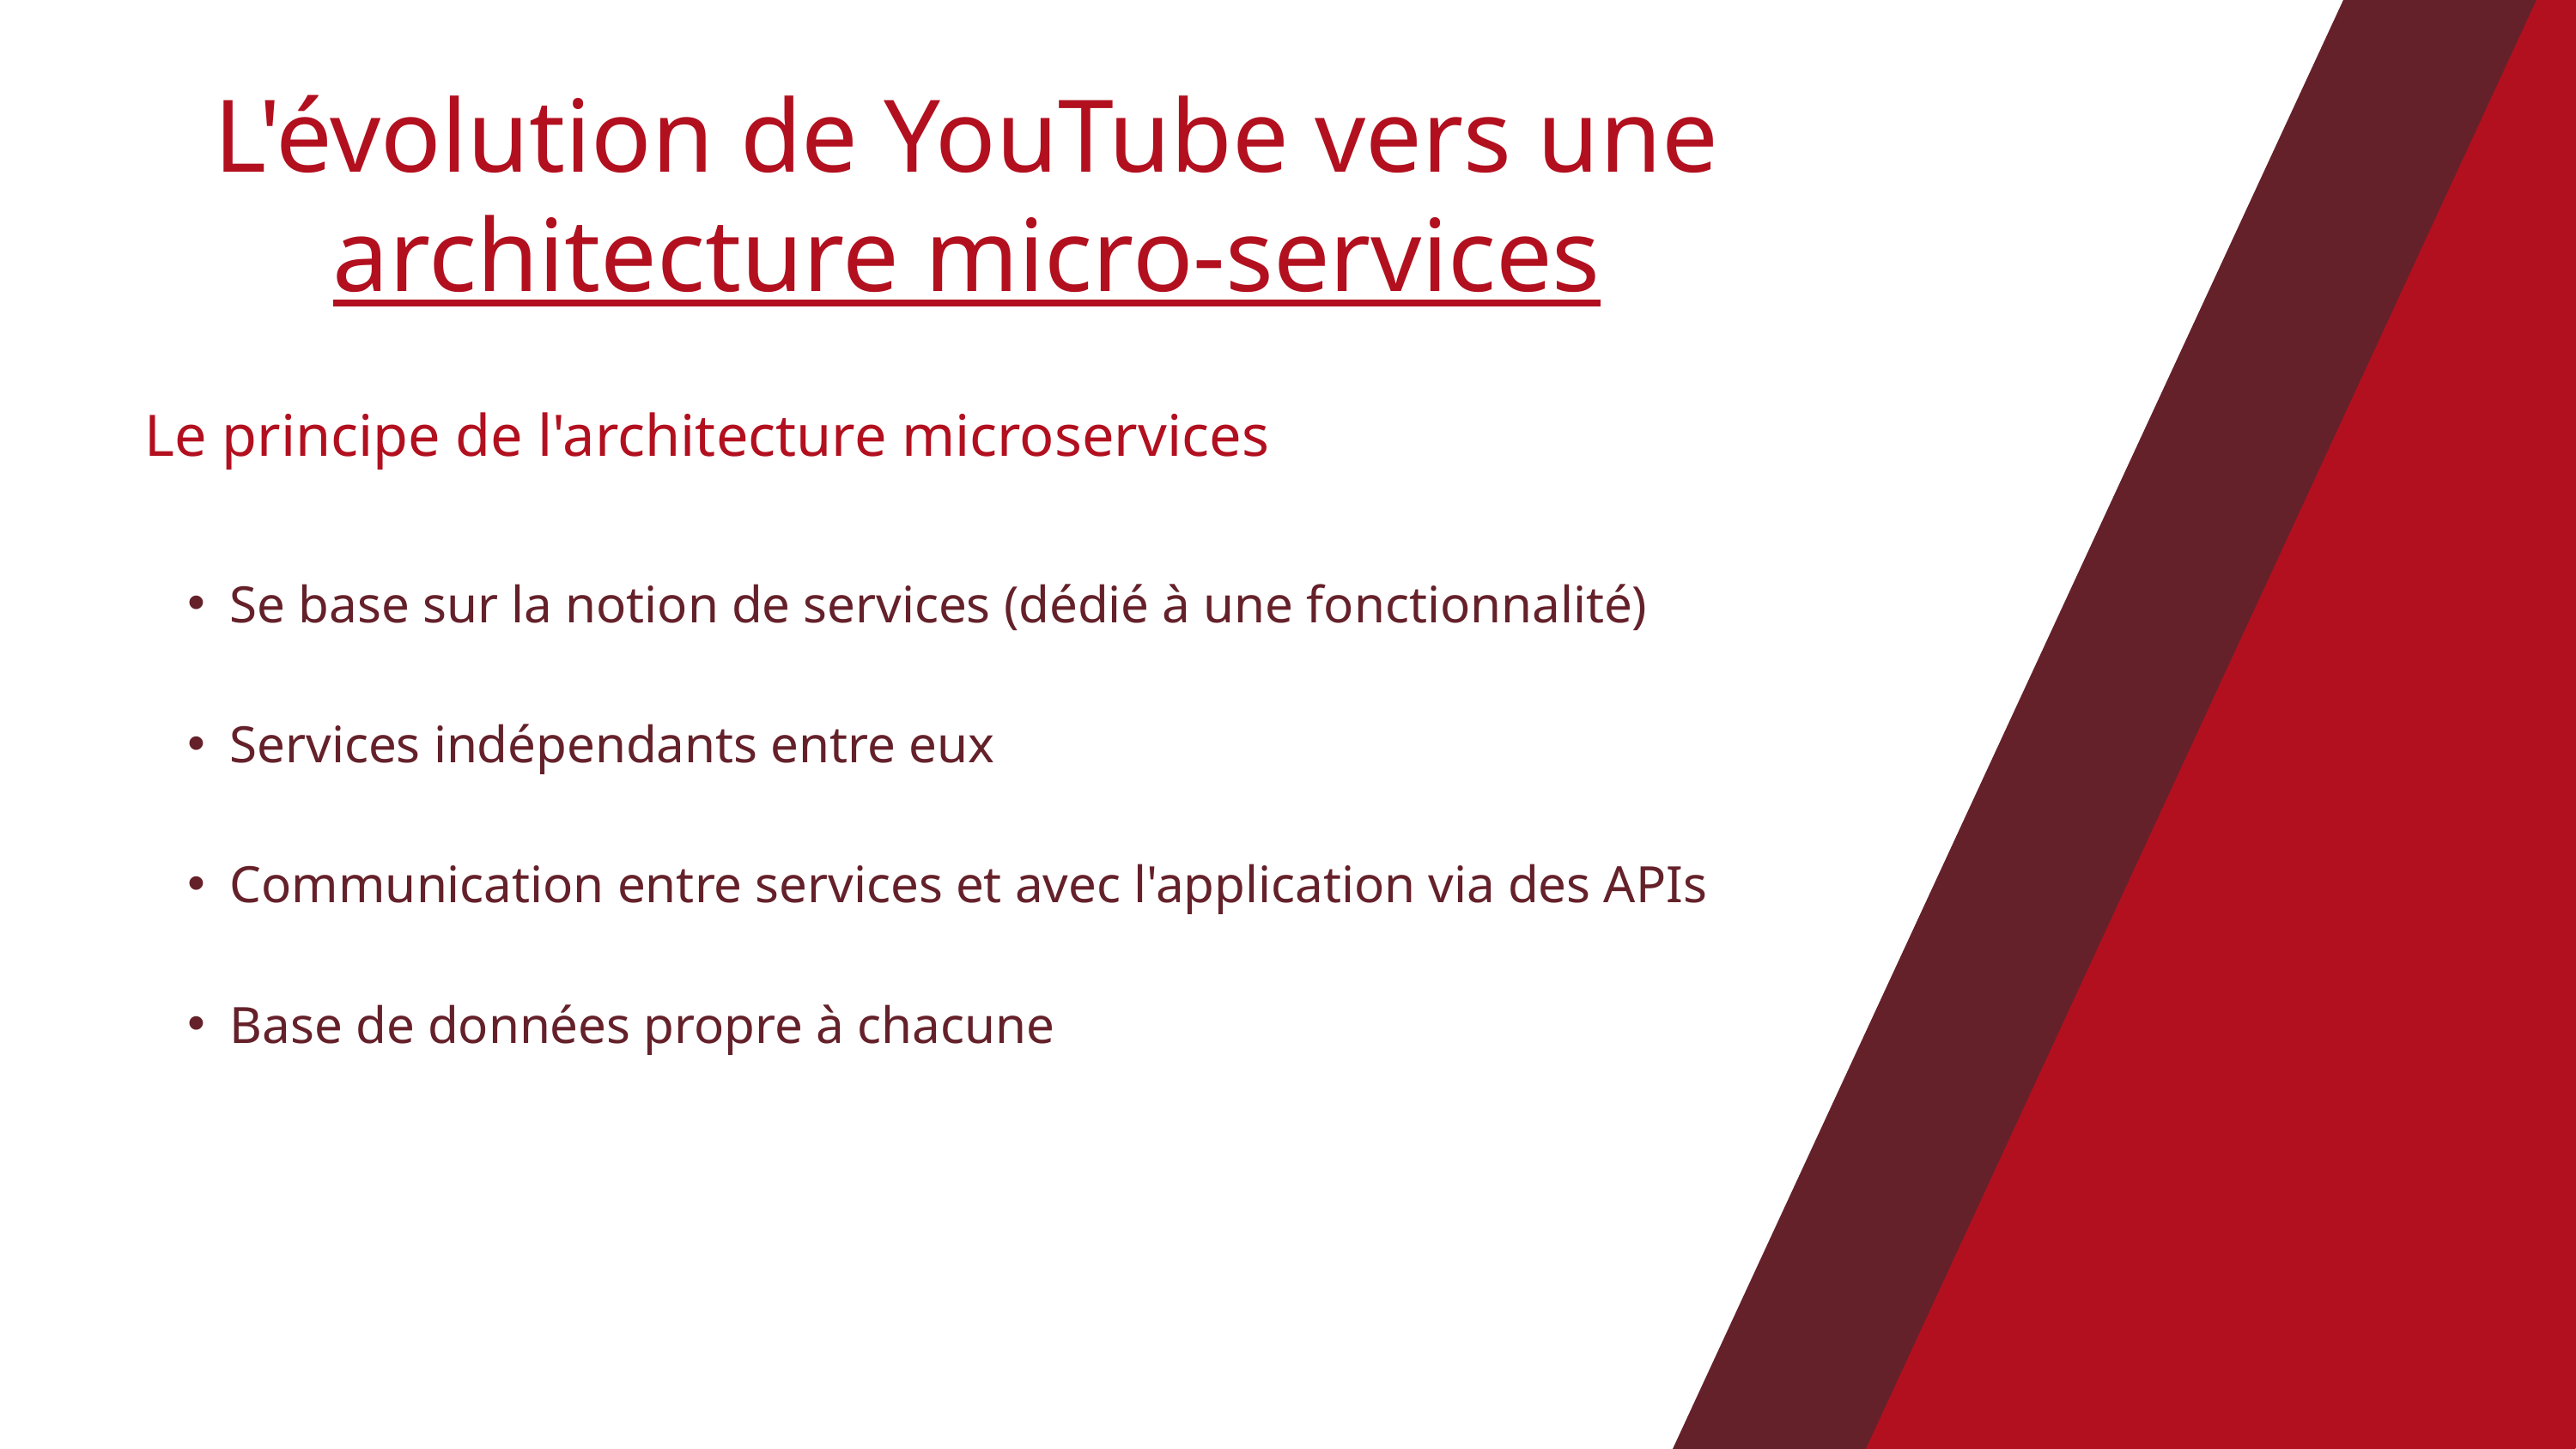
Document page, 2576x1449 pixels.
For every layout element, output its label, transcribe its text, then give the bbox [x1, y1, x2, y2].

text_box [1960, 513, 2576, 523]
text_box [1960, 526, 2576, 702]
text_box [860, 712, 2576, 1162]
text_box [144, 398, 1954, 1046]
text_box L'évolution de YouTube vers une architecture micro-services [144, 71, 1789, 312]
